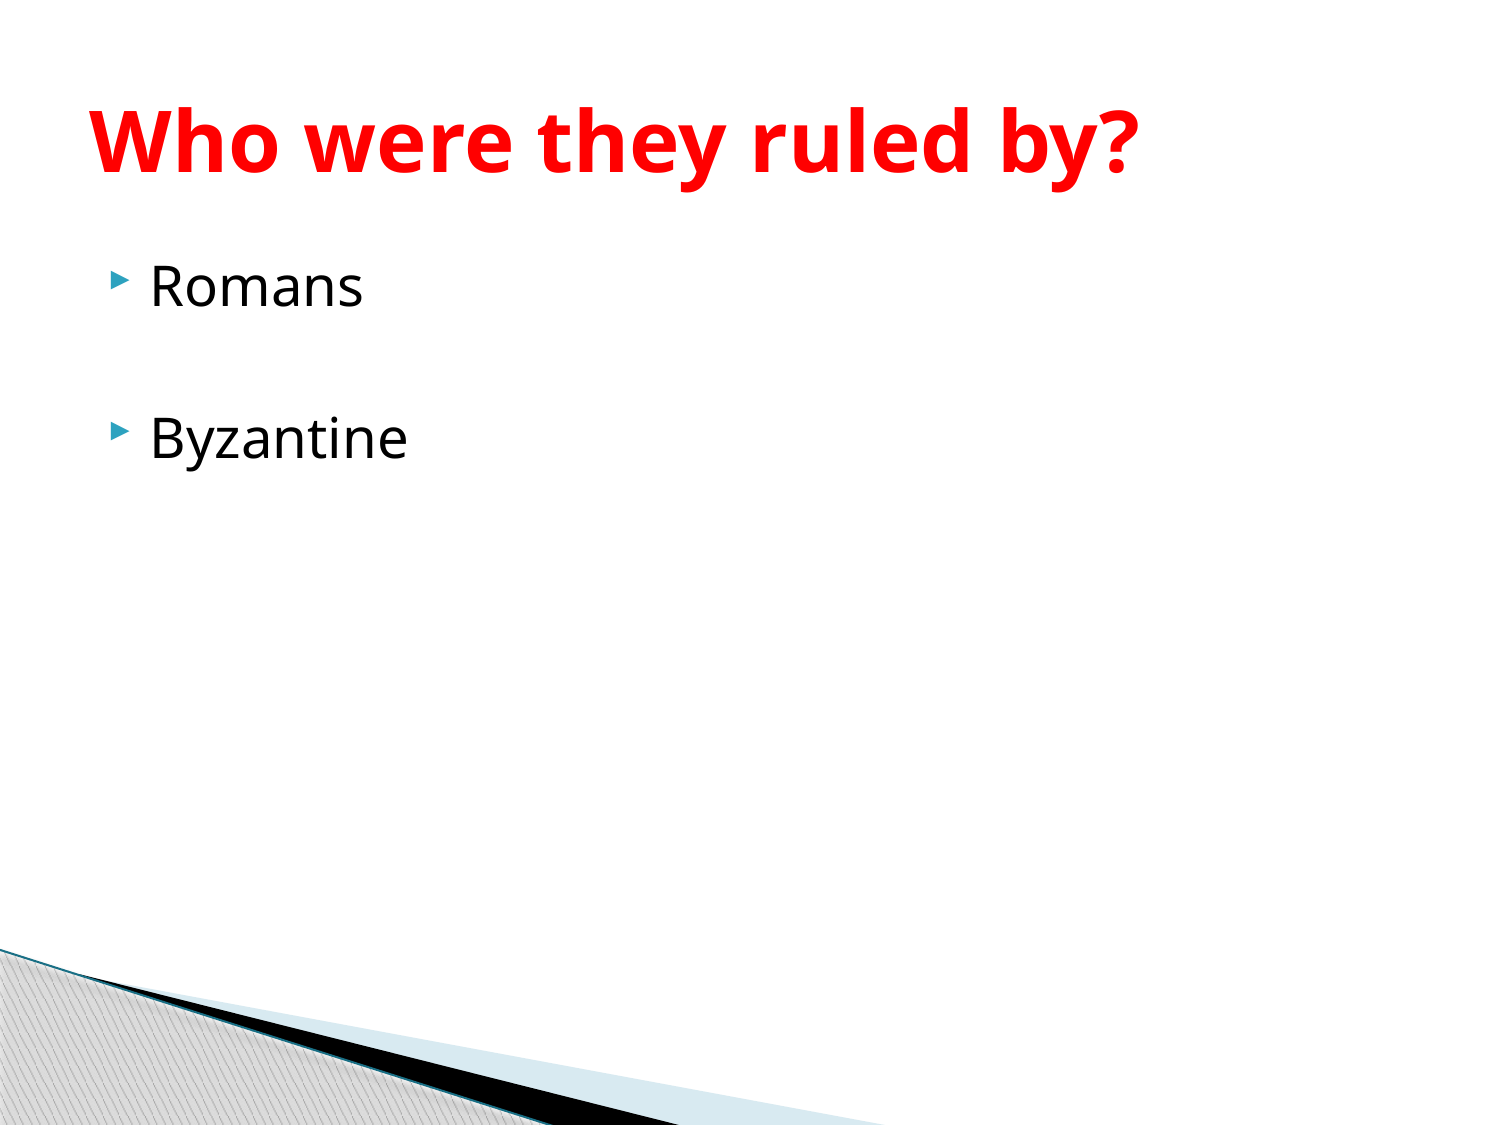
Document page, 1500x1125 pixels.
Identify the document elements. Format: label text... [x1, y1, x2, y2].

list Romans Byzantine [75, 243, 1425, 986]
title Who were they ruled by? [75, 45, 1425, 233]
